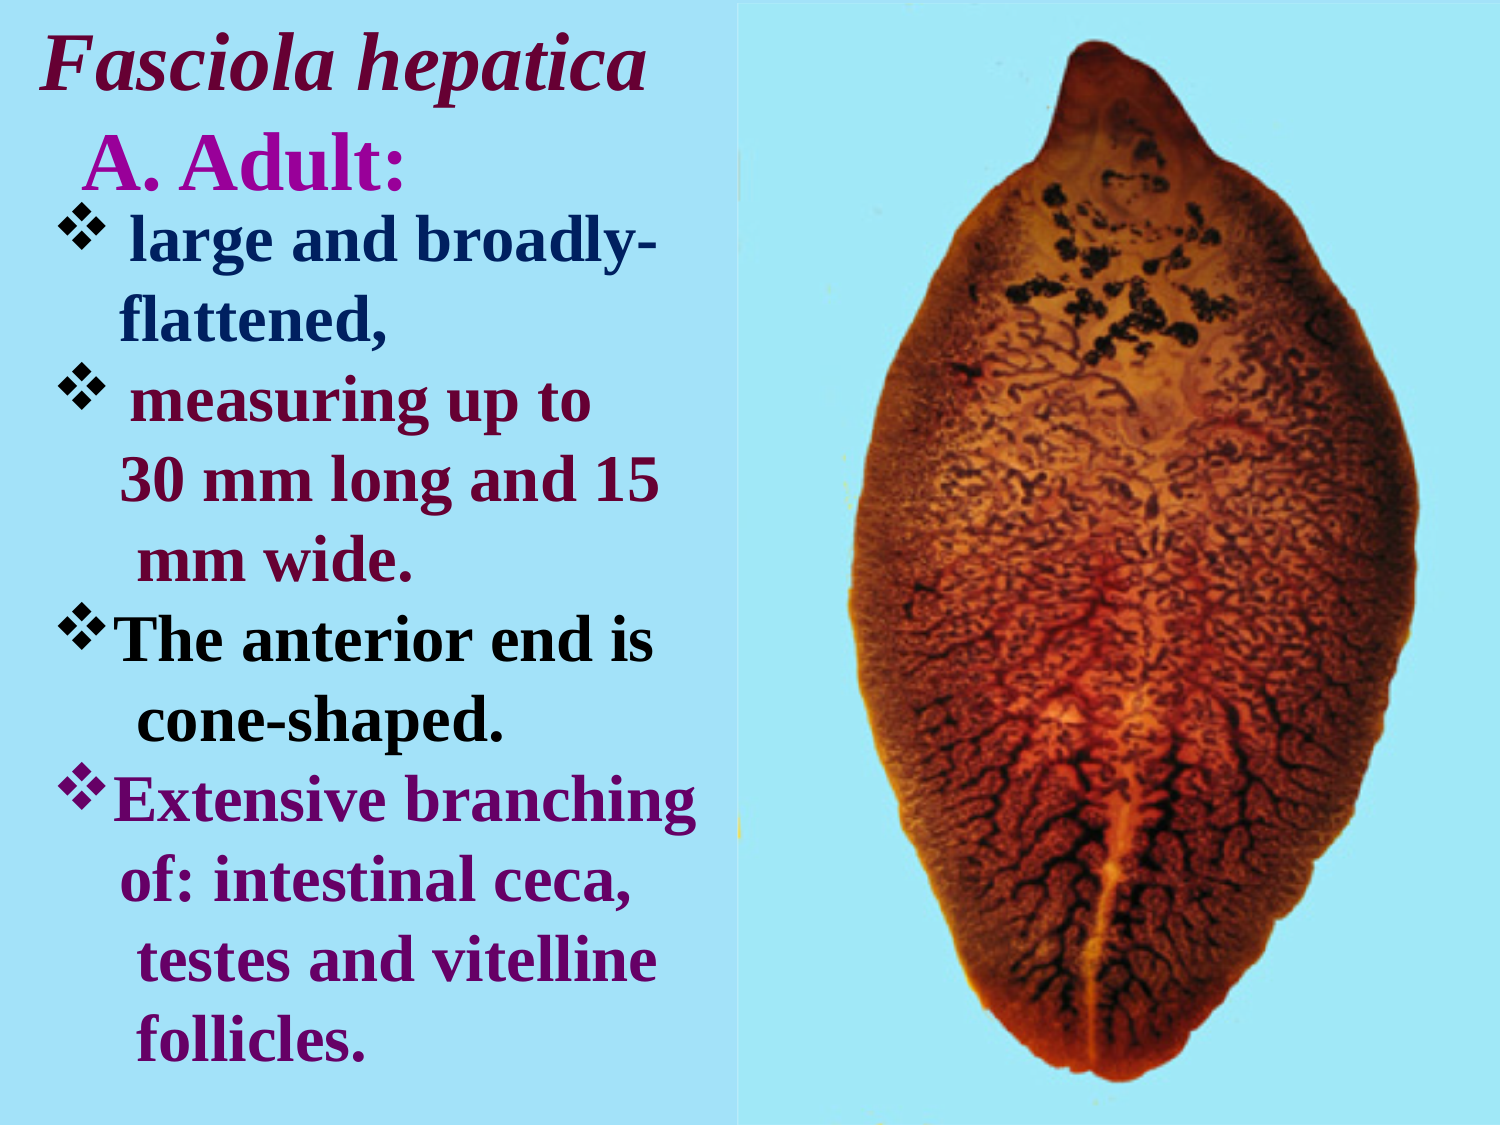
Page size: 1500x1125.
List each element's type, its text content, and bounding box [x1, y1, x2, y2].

text_box Fasciola hepatica A. Adult: [24, 0, 825, 215]
picture [561, 4, 1500, 1124]
text_box large and broadly- flattened, measuring up to 30 mm long and 15 mm wide. The anterior end is cone-shaped. Extensive branching of: intestinal ceca, testes and vitelline follicles. [37, 215, 763, 1082]
